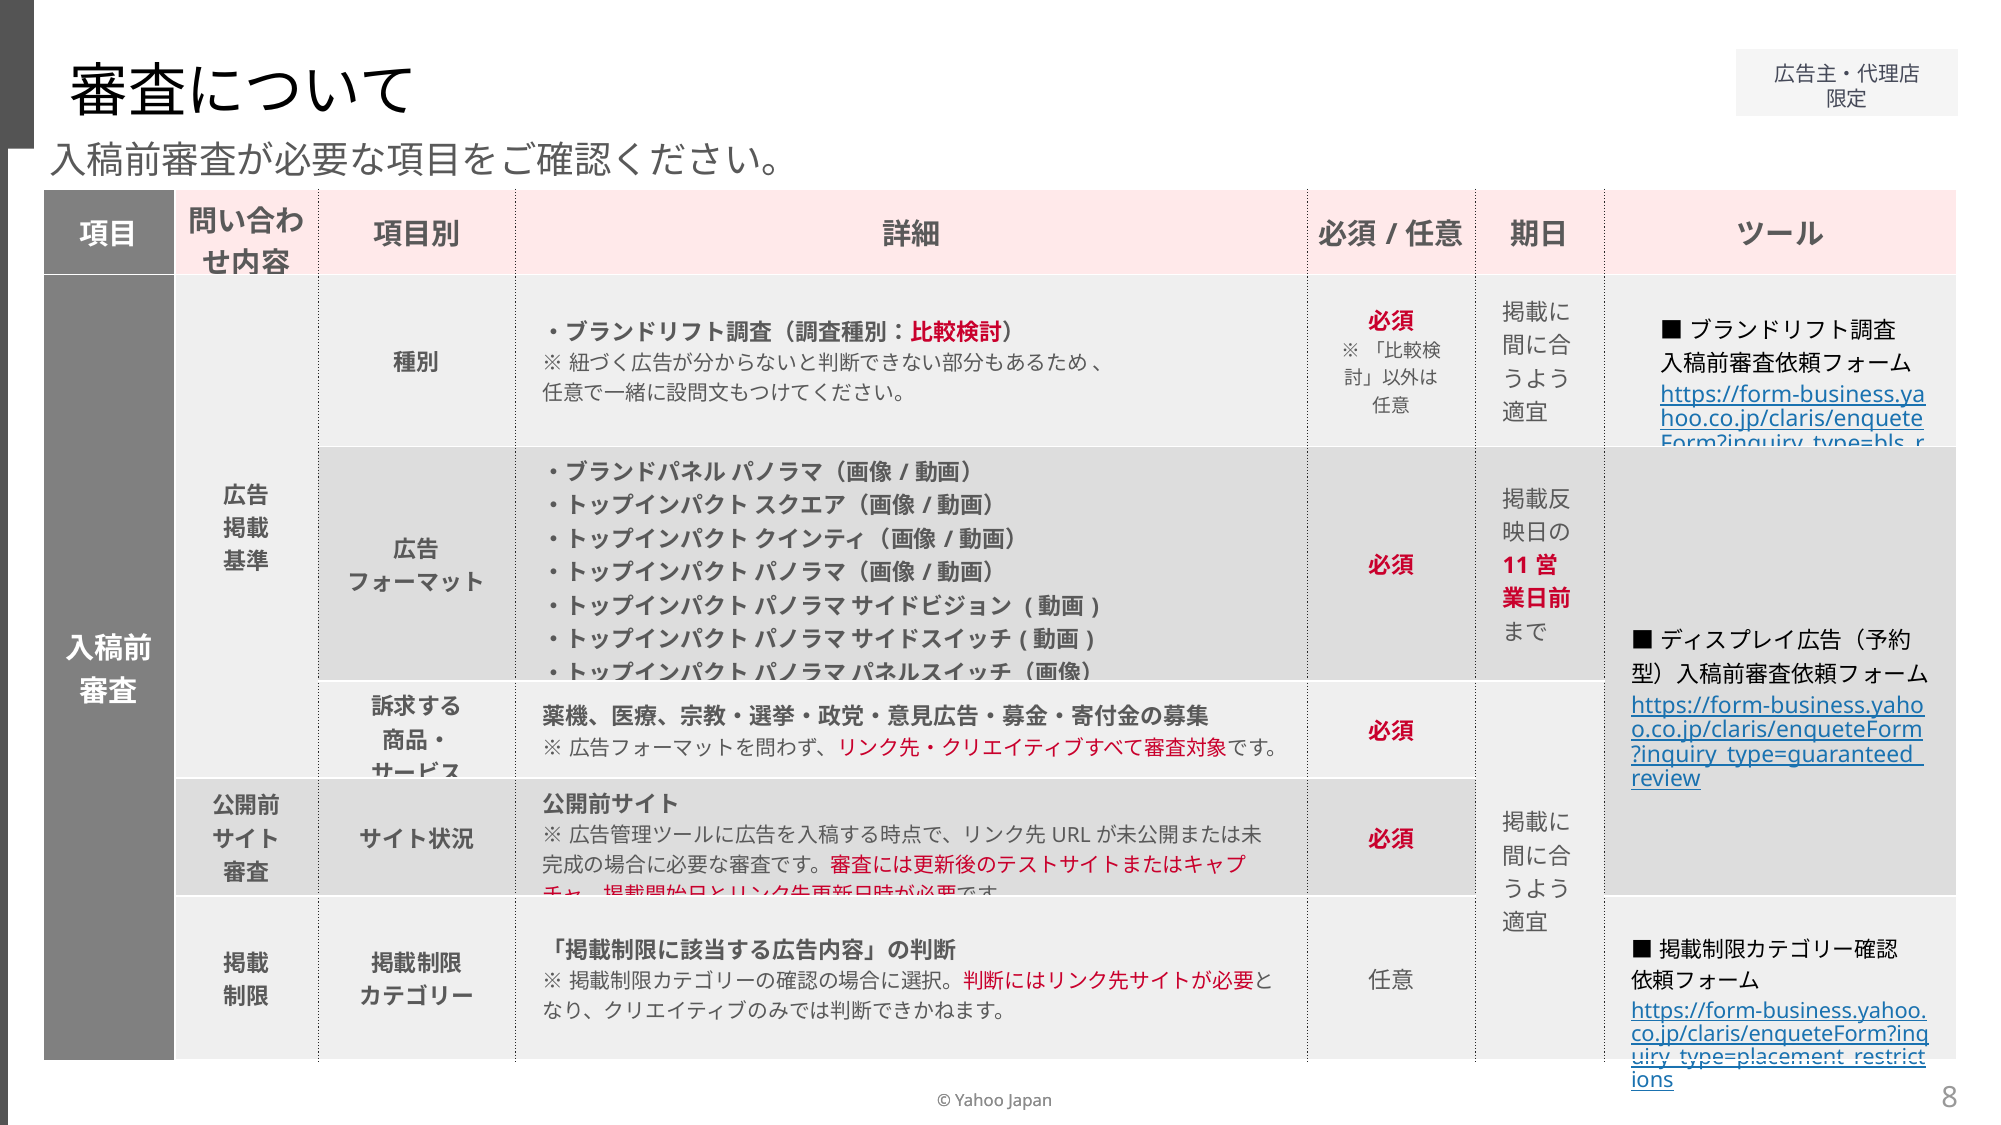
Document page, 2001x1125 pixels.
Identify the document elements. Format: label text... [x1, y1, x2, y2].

table_cell ■掲載制限カテゴリー確認 依頼フォーム https://form-business.yahoo.co.jp/claris/enqueteForm?inquiry_type=placement_restrictions [1604, 897, 1956, 1059]
table_cell 広告 フォーマット [318, 447, 516, 680]
table_cell 掲載制限 カテゴリー [318, 897, 516, 1059]
table_header 期日 [1476, 190, 1604, 274]
table_header 項目 [44, 190, 174, 274]
table_cell ・ブランドパネル パノラマ（画像/動画） ・トップインパクト スクエア（画像/動画） ・トップインパクト クインティ（画像/動画） ・トップインパクト パノラマ（画像/動画） ・トップインパクト パノラマ サイドビジョン (動画) ・トップインパクト パノラマ サイドスイッチ(動画) ・トップインパクト パノラマ パネルスイッチ（画像） ・トップインパクト プライムディスプレイ ダブル（画像/動画） [516, 447, 1307, 680]
slide_number 8 [1803, 1070, 1973, 1125]
table_cell 任意 [1307, 897, 1476, 1059]
table_cell 種別 [318, 275, 516, 446]
table_cell 薬機、医療、宗教・選挙・政党・意見広告・募金・寄付金の募集 ※広告フォーマットを問わず、リンク先・クリエイティブすべて審査対象です。 [516, 682, 1307, 777]
table_header 必須/任意 [1307, 190, 1476, 274]
table_cell 公開前 サイト審査 [176, 779, 318, 895]
table_header 詳細 [516, 190, 1307, 274]
table_cell 掲載反映日の11営業日前 まで [1476, 447, 1604, 680]
table_cell 入稿前審査 [44, 275, 174, 1060]
table_cell 必須 [1307, 779, 1476, 895]
table_cell ■ブランドリフト調査 入稿前審査依頼フォーム https://form-business.yahoo.co.jp/claris/enqueteForm?inquiry_type=bls_review [1604, 275, 1956, 446]
table_cell ・ブランドリフト調査（調査種別：比較検討） ※紐づく広告が分からないと判断できない部分もあるため 、 任意で一緒に設問文もつけてください。 [516, 275, 1307, 446]
table_cell 公開前サイト ※広告管理ツールに広告を入稿する時点で、リンク先URLが未公開または未完成の場合に必要な審査です。審査には更新後のテストサイトまたはキャプチャ、掲載開始日とリンク先更新日時が必要です。 [516, 779, 1307, 895]
text_box 入稿前審査が必要な項目をご確認ください。 [34, 128, 1854, 189]
table_cell 必須 [1307, 447, 1476, 680]
table_cell 必須 ※「比較検討」以外は 任意 [1307, 275, 1476, 446]
table_cell ■ディスプレイ広告（予約型）入稿前審査依頼フォーム https://form-business.yahoo.co.jp/claris/enqueteForm?inquiry_type=guaranteed_review [1604, 447, 1956, 895]
table_cell 必須 [1307, 682, 1476, 777]
list 審査について [54, 21, 1656, 128]
table_cell 掲載 制限 [176, 897, 318, 1059]
table_cell 掲載に 間に合うよう適宜 [1476, 682, 1604, 1059]
table_cell 掲載に 間に合うよう適宜 [1476, 275, 1604, 446]
table_cell 広告 掲載 基準 [176, 275, 318, 777]
table_header ツール [1604, 190, 1956, 274]
table_cell 「掲載制限に該当する広告内容」の判断 ※掲載制限カテゴリーの確認の場合に選択。判断にはリンク先サイトが必要となり、クリエイティブのみでは判断できかねます。 [516, 897, 1307, 1059]
table_header 問い合わせ内容 [176, 190, 318, 274]
table_cell 訴求する 商品・ サービス [318, 682, 516, 777]
table_header 項目別 [318, 190, 516, 274]
table_cell サイト状況 [318, 779, 516, 895]
